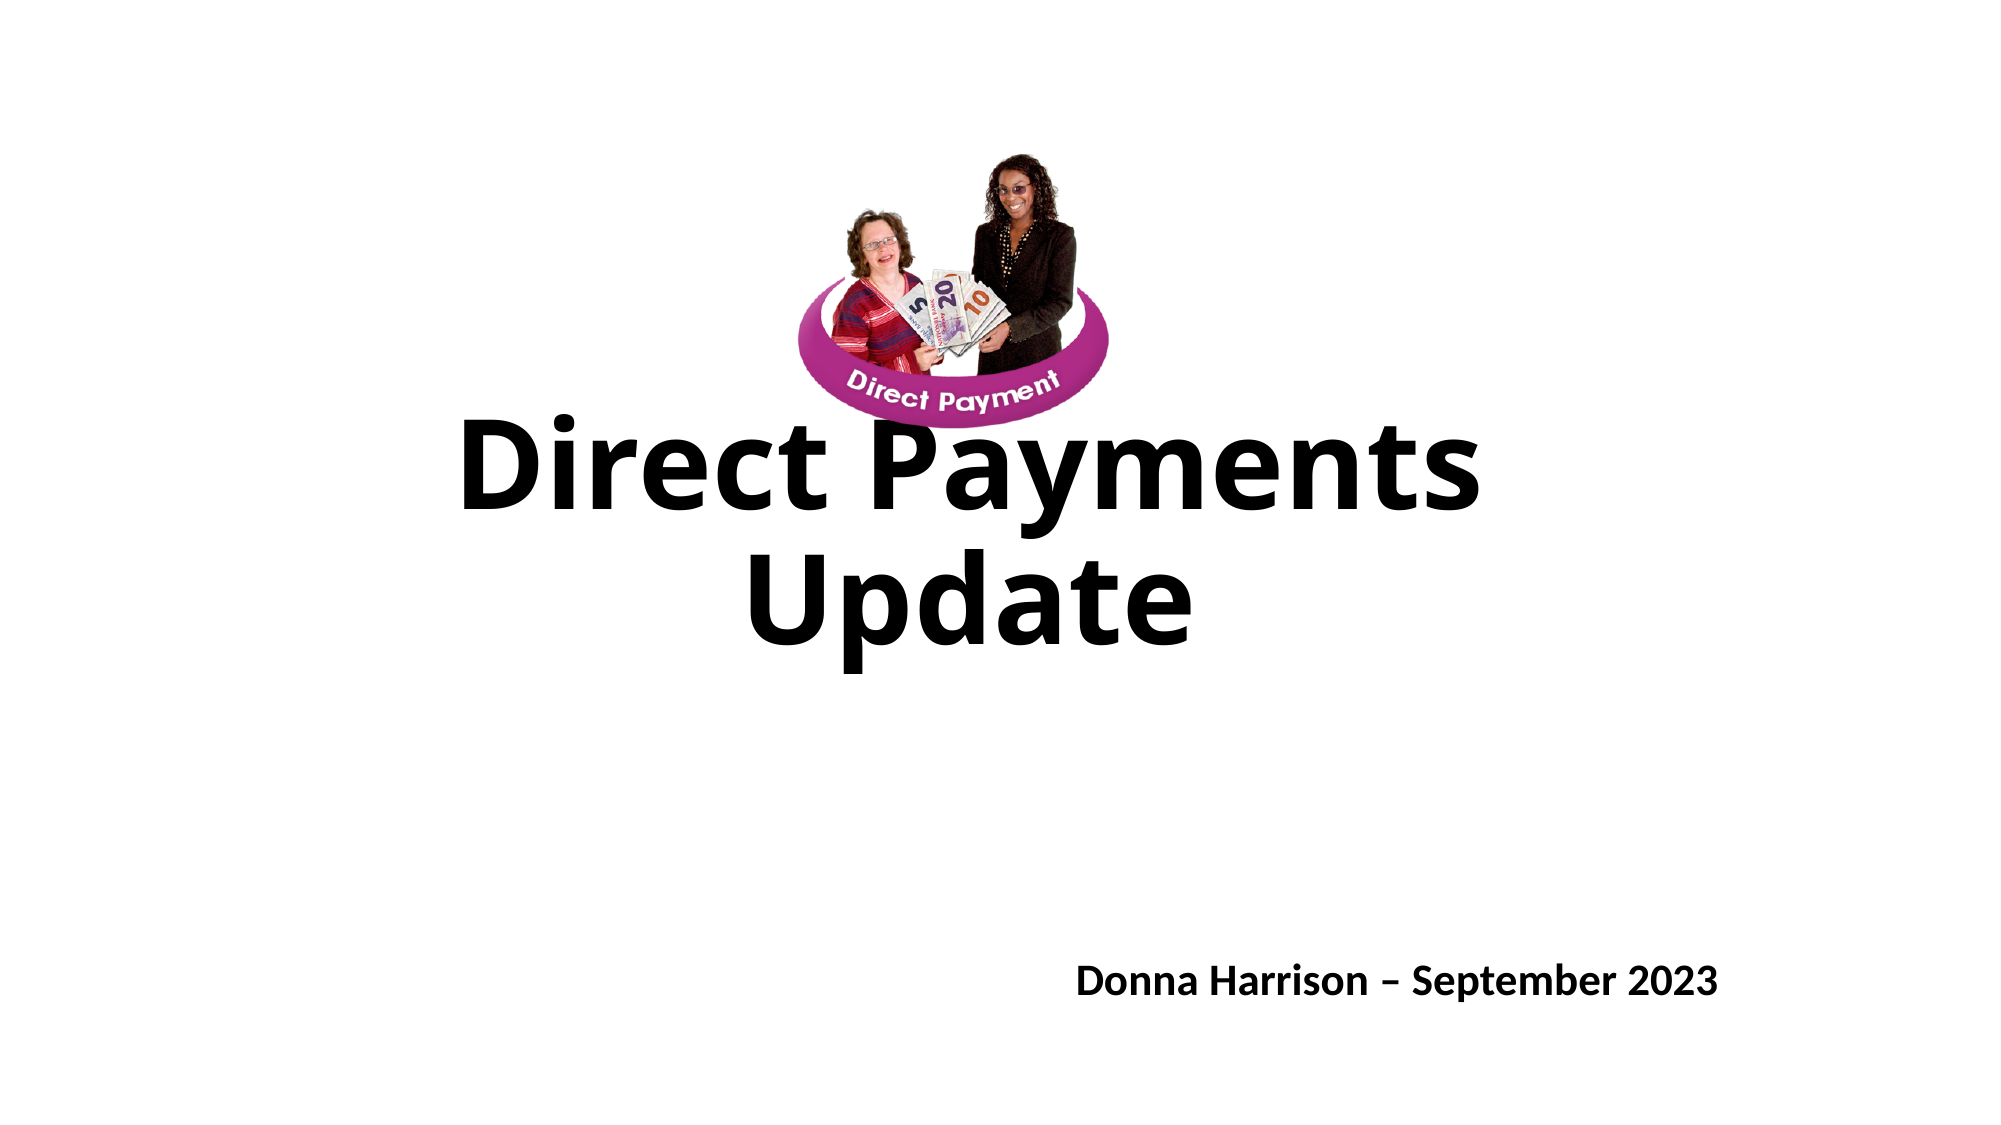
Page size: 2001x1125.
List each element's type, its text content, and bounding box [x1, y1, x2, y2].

picture [796, 133, 1110, 446]
title Direct Payments Update [218, 287, 1719, 680]
subtitle Donna Harrison – September 2023 [233, 742, 1734, 1014]
